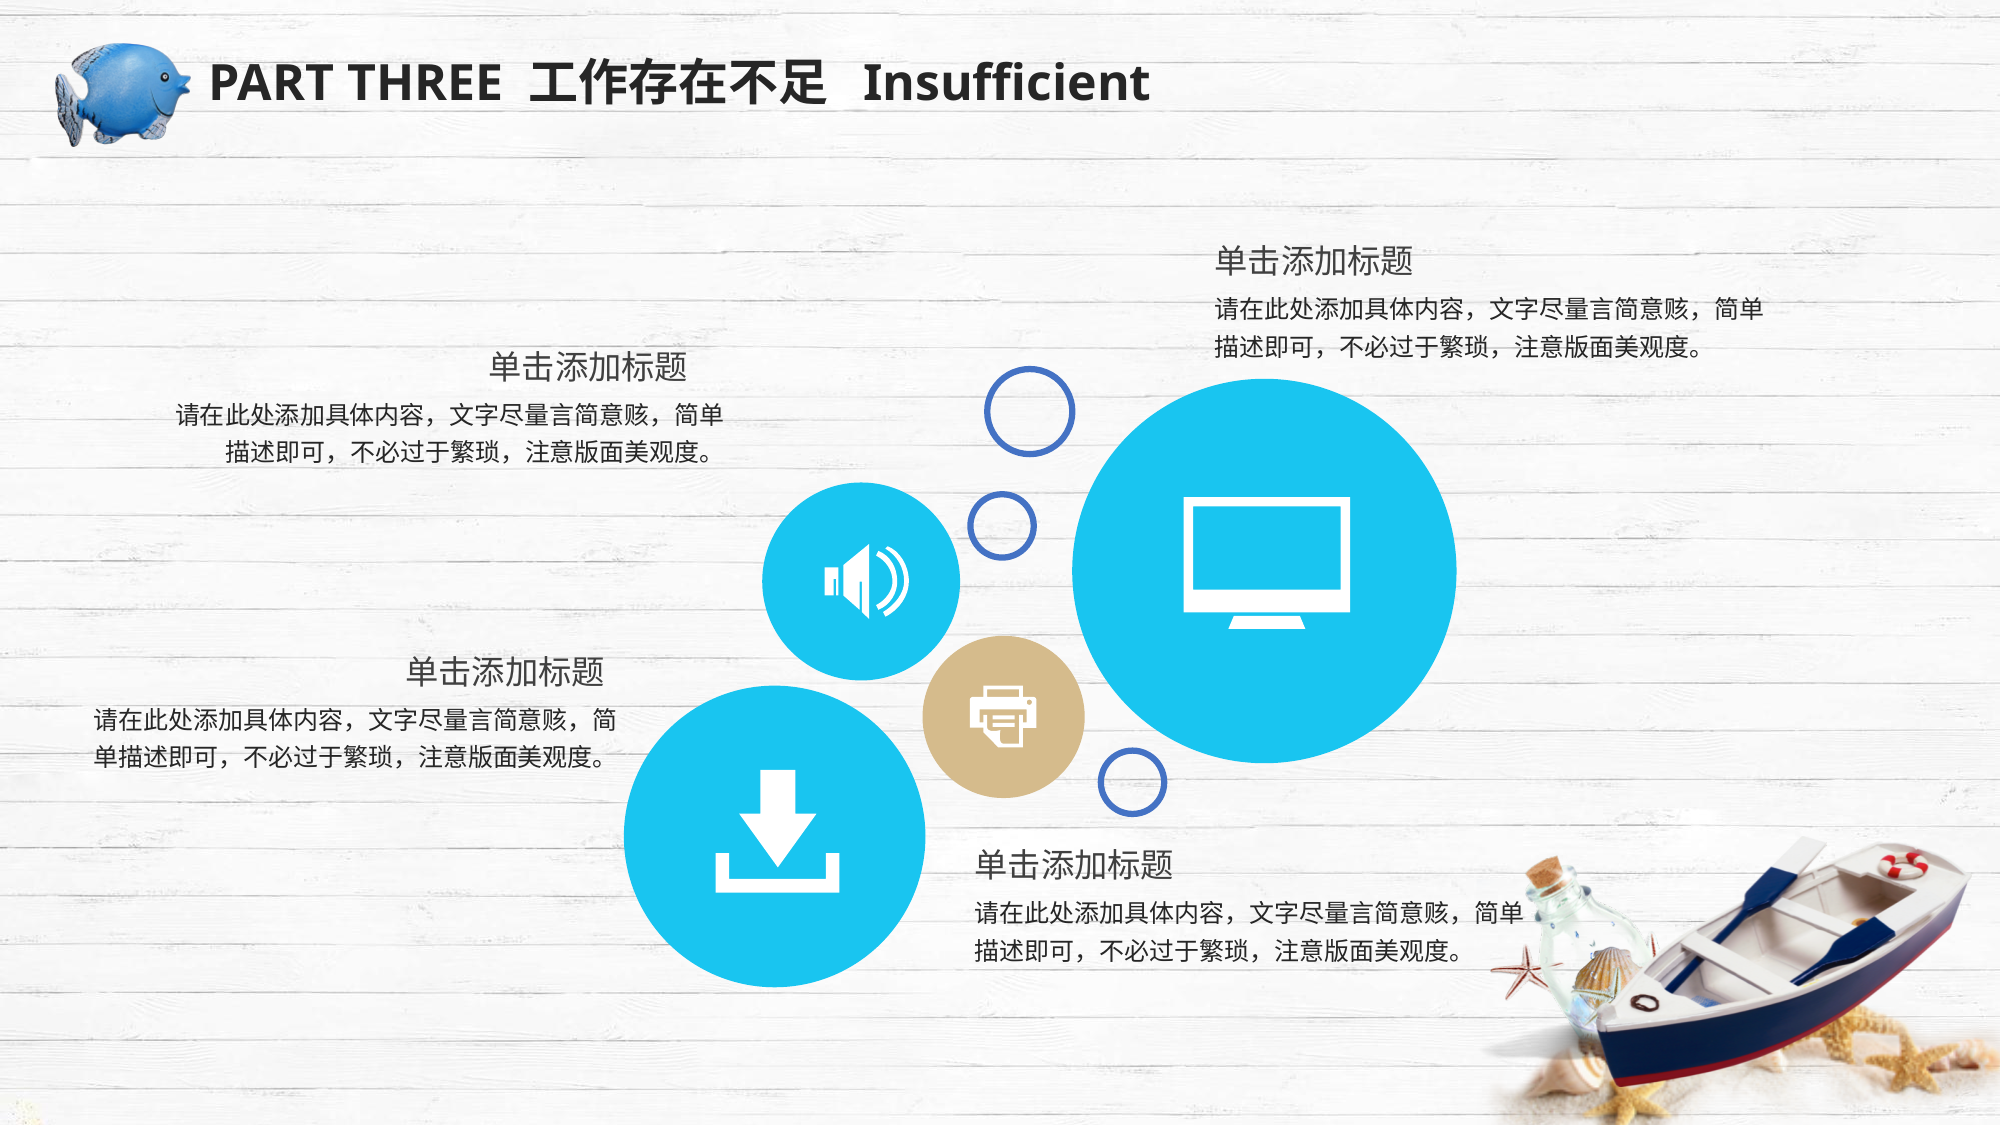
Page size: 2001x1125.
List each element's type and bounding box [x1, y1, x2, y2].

text_box [824, 543, 909, 619]
picture [0, 0, 2000, 1125]
text_box [1435, 823, 2000, 1125]
